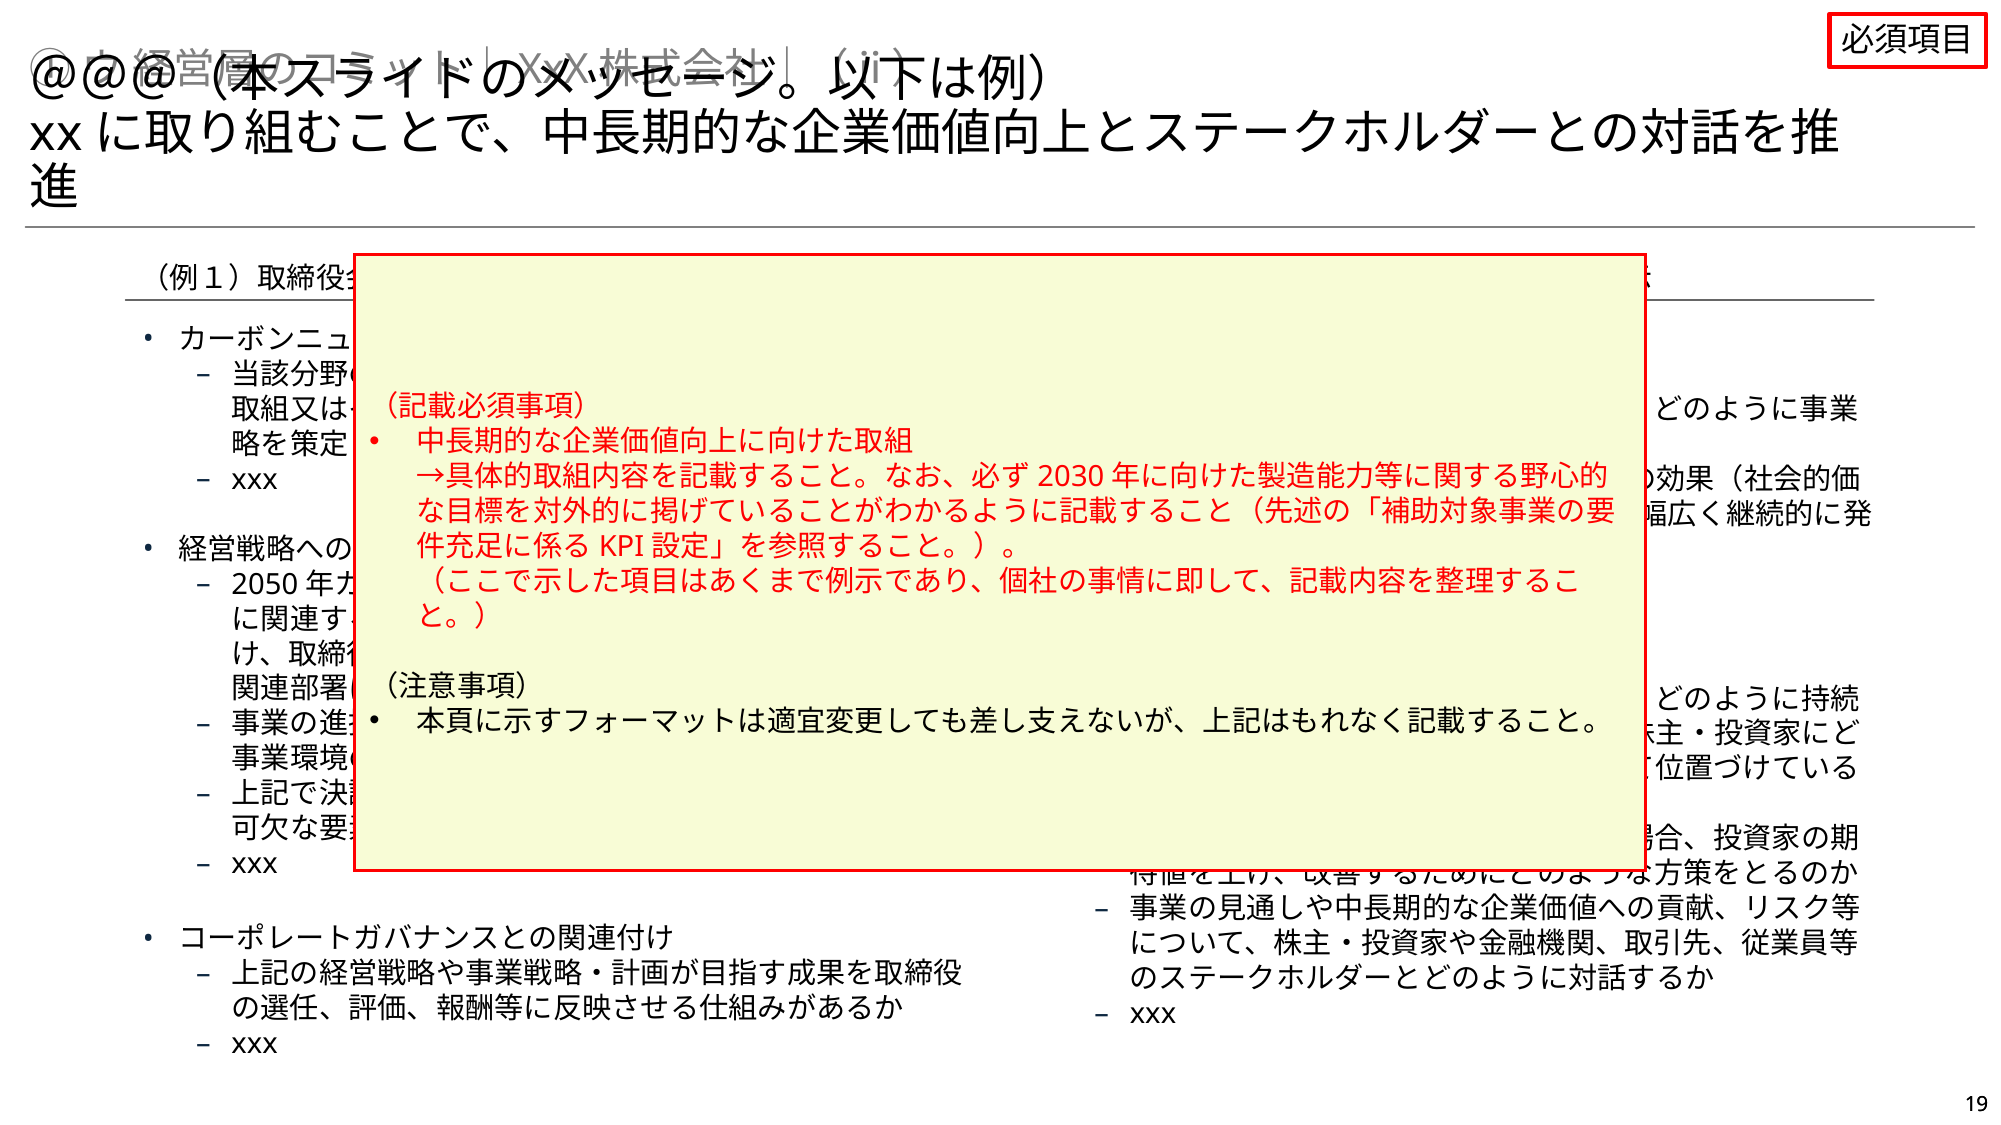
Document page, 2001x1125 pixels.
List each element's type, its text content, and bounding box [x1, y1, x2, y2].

text_box カーボンニュートラルに向けた全社戦略 当該分野の範囲を超えたカーボンニュートラルに向けた取組又はイノベーション推進体制整備等について全社戦略を策定しているか xxx 経営戦略への位置づけ、事業戦略・事業計画の決議・変更 2050年カーボンニュートラルの実現に向けて、本事業に関連する事業戦略又は計画を明確に経営戦略に位置づけ、取締役会で意思決定しているか。その内容を社内の関連部署に広く周知するか 事業の進捗状況や課題を取締役会等でモニタリングし、事業環境の変化等に応じて見直しを行うか 上記で決議された事業戦略・計画において、本事業が不可欠な要素として、優先度高く位置づけられるか xxx コーポレートガバナンスとの関連付け 上記の経営戦略や事業戦略・計画が目指す成果を取締役の選任、評価、報酬等に反映させる仕組みがあるか xxx [125, 320, 976, 1106]
text_box ①ウ 経営層のコミット｜XxX株式会社｜（ⅱ） [29, 47, 1802, 53]
text_box 中長期的な企業価値向上に関する情報開示 全社的な経営戦略を示す 株主・投資家に統合報告書等において、どのように事業戦略・計画を明示的に位置づけるか 採択された場合、本事業の概要や事業の効果（社会的価値等）をリリースやIR等でどのように幅広く継続的に発信するか xxx 企業価値向上とステークホルダーとの対話 事業戦略・計画を経営戦略に位置づけ、どのように持続的な企業価値向上につなげていくか、株主・投資家にどのような財務指標を重視し、目標として位置づけているか 当該財務指標の向上が必要と思われる場合、投資家の期待値を上げ、改善するためにどのような方策をとるのか 事業の見通しや中長期的な企業価値への貢献、リスク等について、株主・投資家や金融機関、取引先、従業員等のステークホルダーとどのように対話するか xxx [1023, 320, 1874, 1079]
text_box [125, 252, 977, 301]
text_box （記載必須事項） 中長期的な企業価値向上に向けた取組 →具体的取組内容を記載すること。なお、必ず2030年に向けた製造能力等に関する野心的な目標を対外的に掲げていることがわかるように記載すること（先述の「補助対象事業の要件充足に係るKPI設定」を参照すること。）。 （ここで示した項目はあくまで例示であり、個社の事情に即して、記載内容を整理すること。） （注意事項） 本頁に示すフォーマットは適宜変更しても差し支えないが、上記はもれなく記載すること。 [353, 253, 1647, 872]
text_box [1022, 252, 1875, 301]
text_box ＠＠＠（本スライドのメッセージ。以下は例） xxに取り組むことで、中長期的な企業価値向上とステークホルダーとの対話を推進 [29, 53, 1875, 216]
text_box 必須項目 [1829, 13, 1986, 68]
